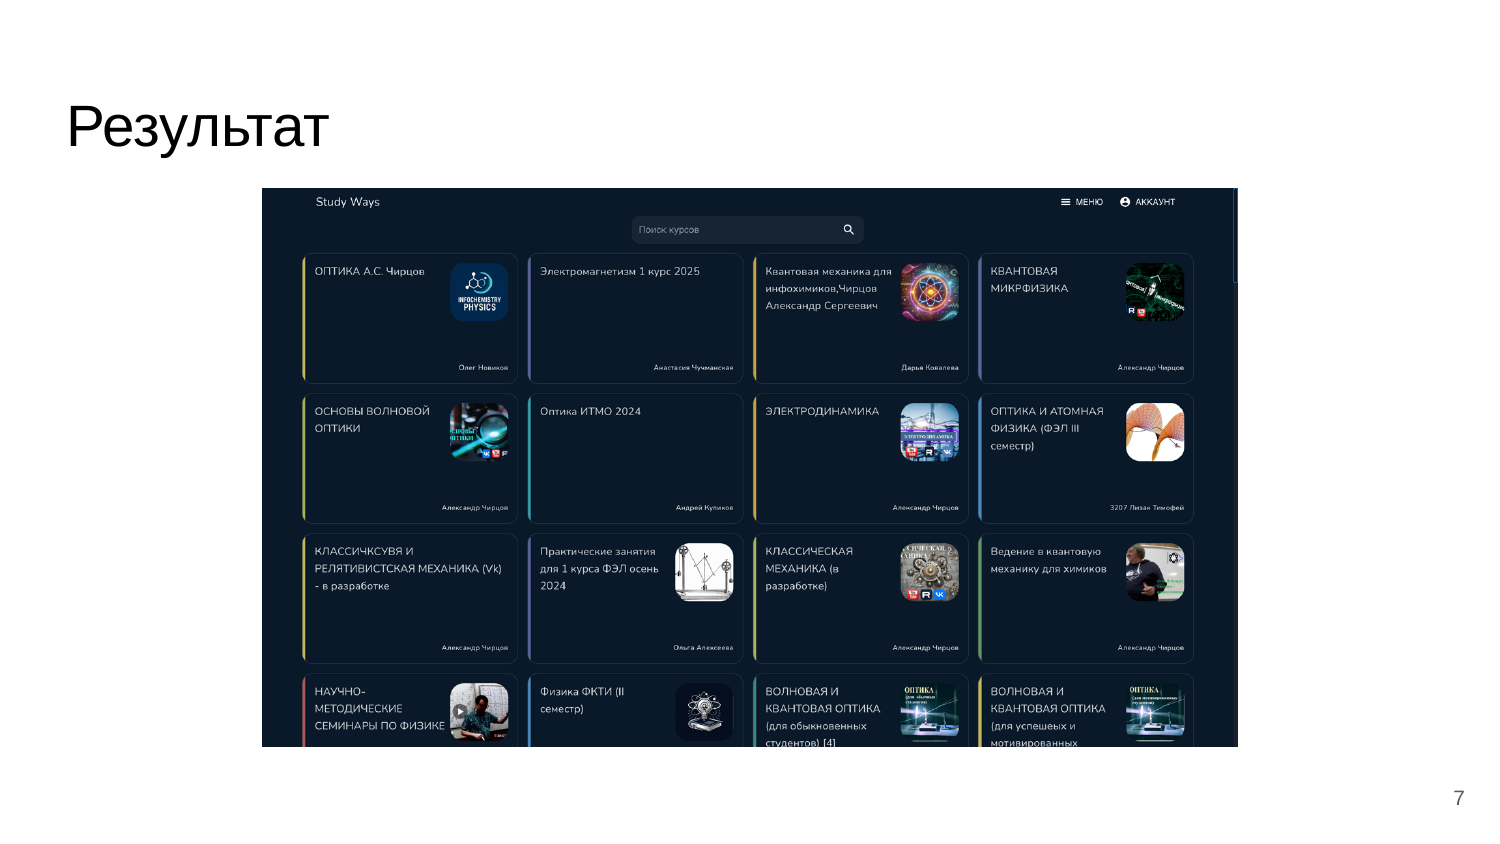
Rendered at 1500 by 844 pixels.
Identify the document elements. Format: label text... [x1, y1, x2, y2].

slide_number 7 [1389, 764, 1480, 830]
picture [262, 188, 1238, 747]
title Результат [51, 72, 1449, 167]
